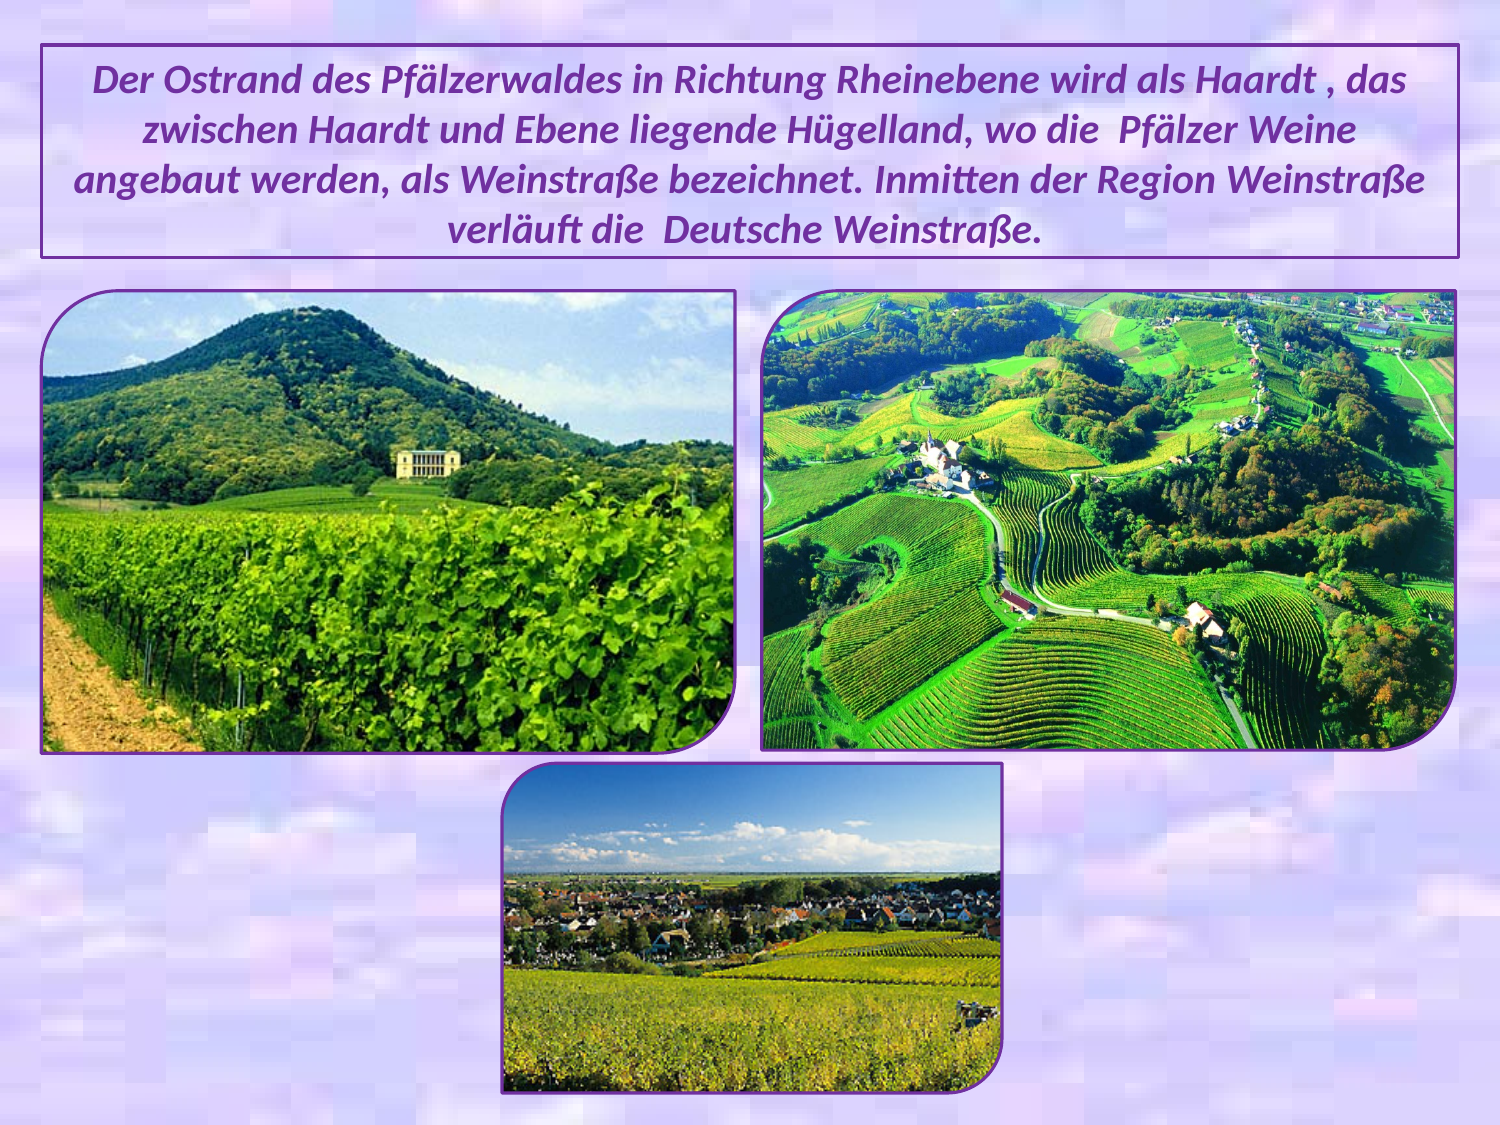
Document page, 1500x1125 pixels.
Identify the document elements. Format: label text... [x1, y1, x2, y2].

title Der Ostrand des Pfälzerwaldes in Richtung Rheinebene wird als Haardt , das zwischen Haardt und Ebene liegende Hügelland, wo die Pfälzer Weine angebaut werden, als Weinstraße bezeichnet. Inmitten der Region Weinstraße verläuft die Deutsche Weinstraße. [41, 45, 1459, 258]
picture [0, 0, 1500, 1125]
